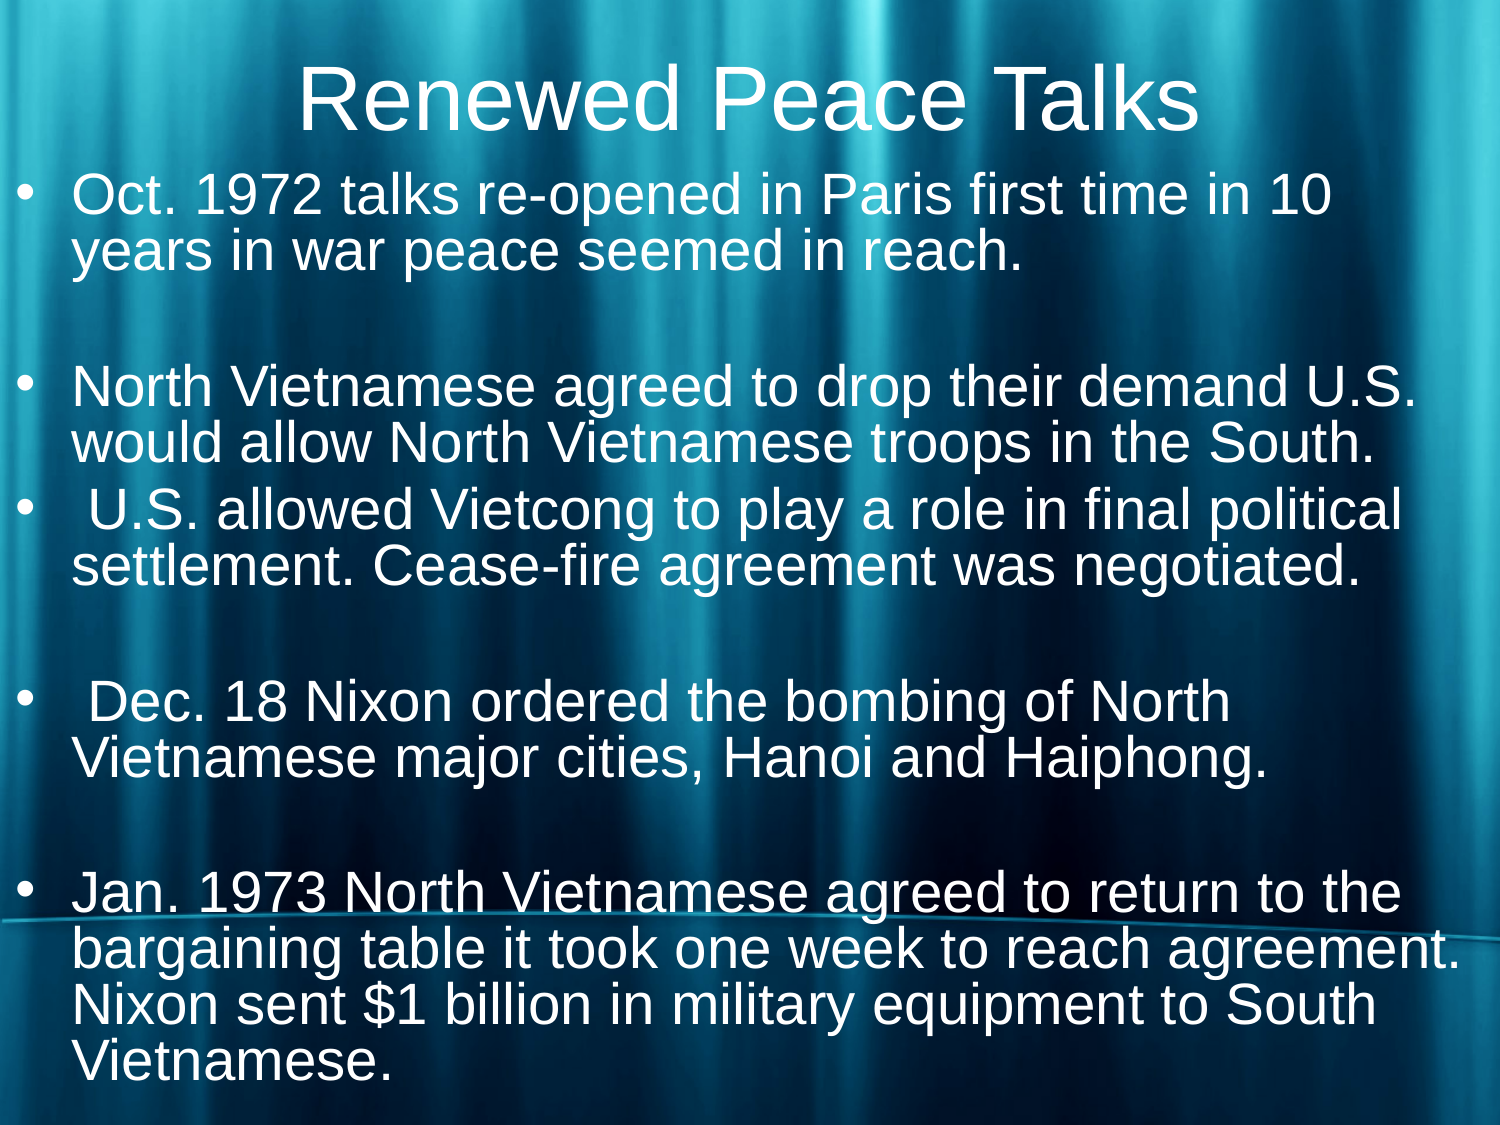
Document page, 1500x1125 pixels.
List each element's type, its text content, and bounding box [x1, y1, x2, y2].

title Renewed Peace Talks [0, 0, 1500, 162]
list Oct. 1972 talks re-opened in Paris first time in 10 years in war peace seemed in reach. North Vietnamese agreed to drop their demand U.S. would allow North Vietnamese troops in the South. U.S. allowed Vietcong to play a role in final political settlement. Cease-fire agreement was negotiated. Dec. 18 Nixon ordered the bombing of North Vietnamese major cities, Hanoi and Haiphong. Jan. 1973 North Vietnamese agreed to return to the bargaining table it took one week to reach agreement. Nixon sent $1 billion in military equipment to South Vietnamese. [0, 162, 1500, 1125]
